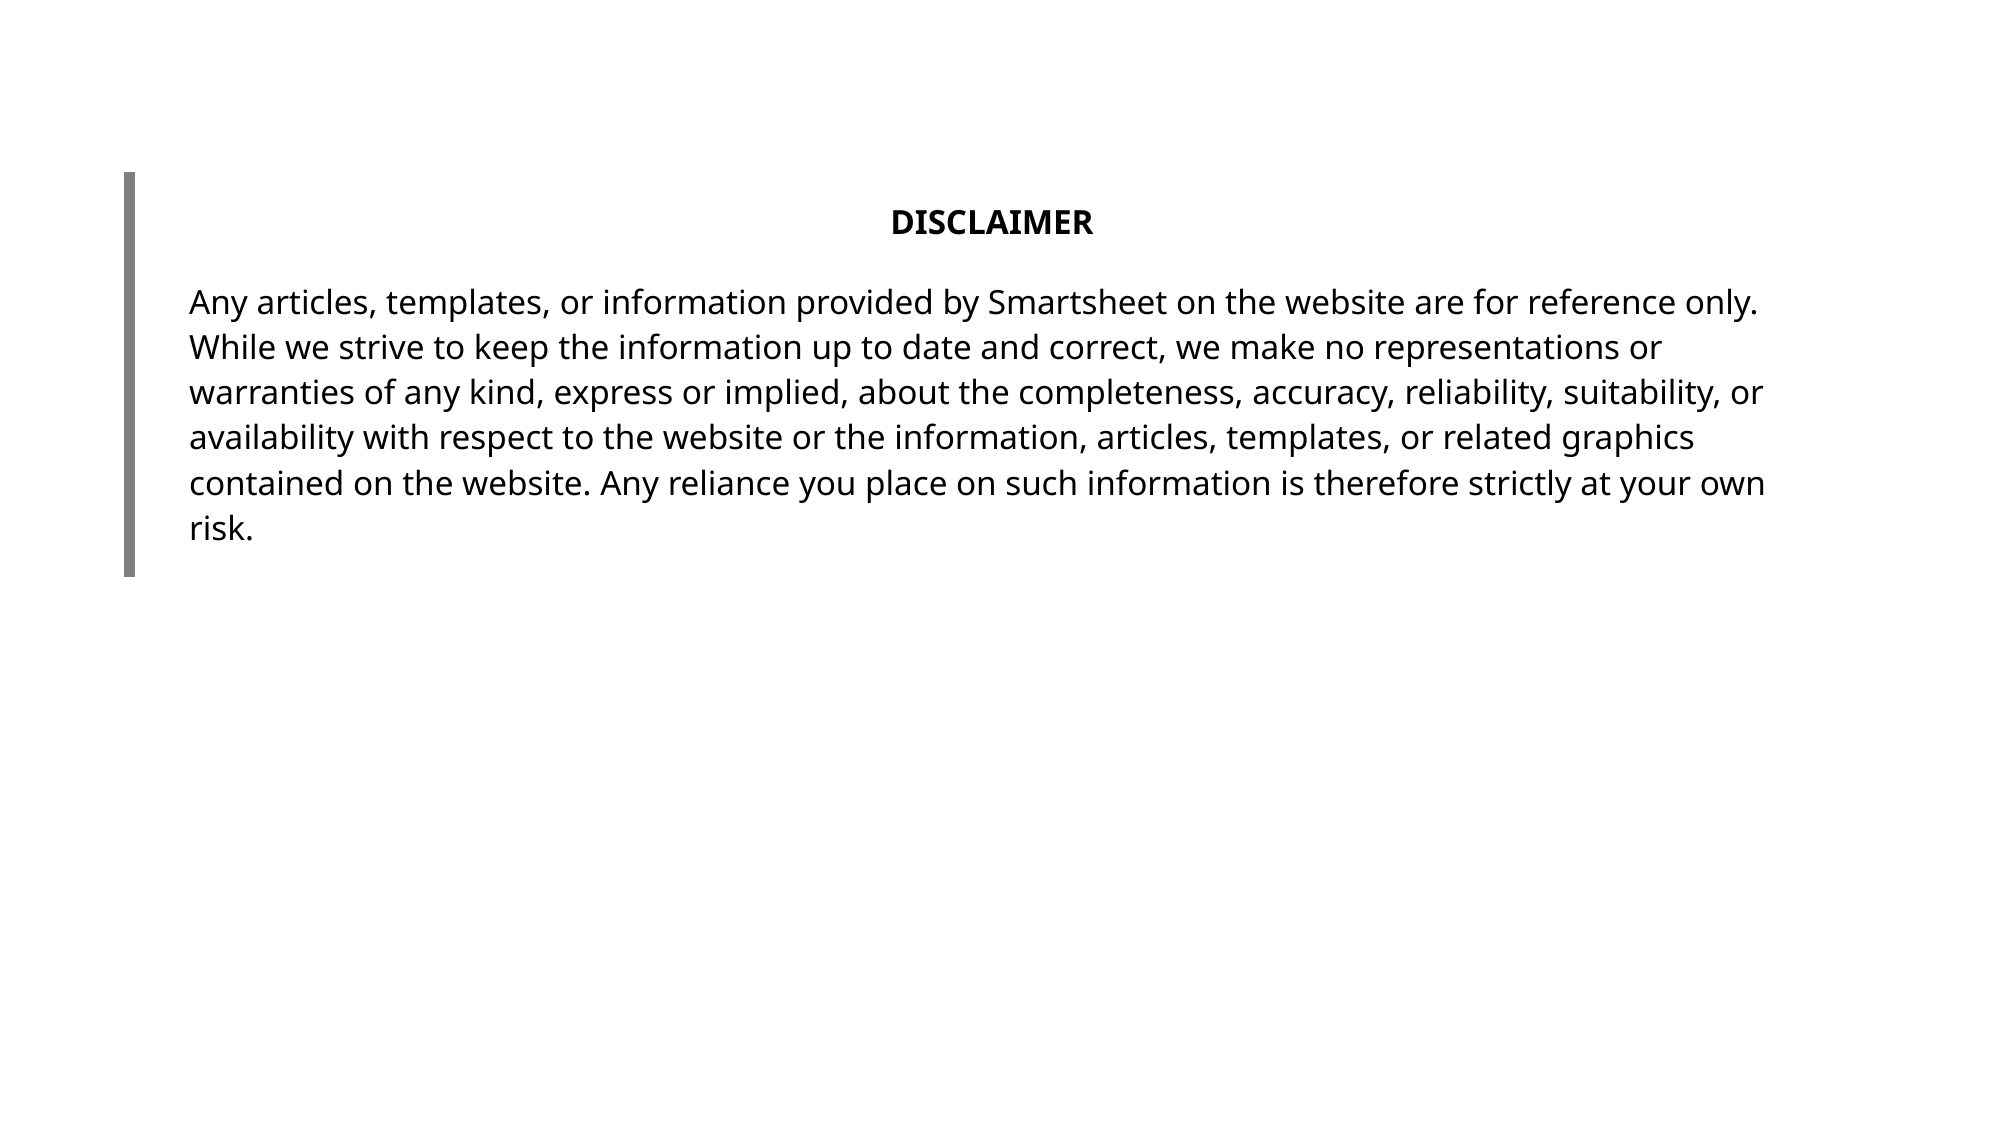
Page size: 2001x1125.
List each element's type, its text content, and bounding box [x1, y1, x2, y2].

table_header DISCLAIMER Any articles, templates, or information provided by Smartsheet on the website are for reference only. While we strive to keep the information up to date and correct, we make no representations or warranties of any kind, express or implied, about the completeness, accuracy, reliability, suitability, or availability with respect to the website or the information, articles, templates, or related graphics contained on the website. Any reliance you place on such information is therefore strictly at your own risk. [135, 172, 1807, 577]
